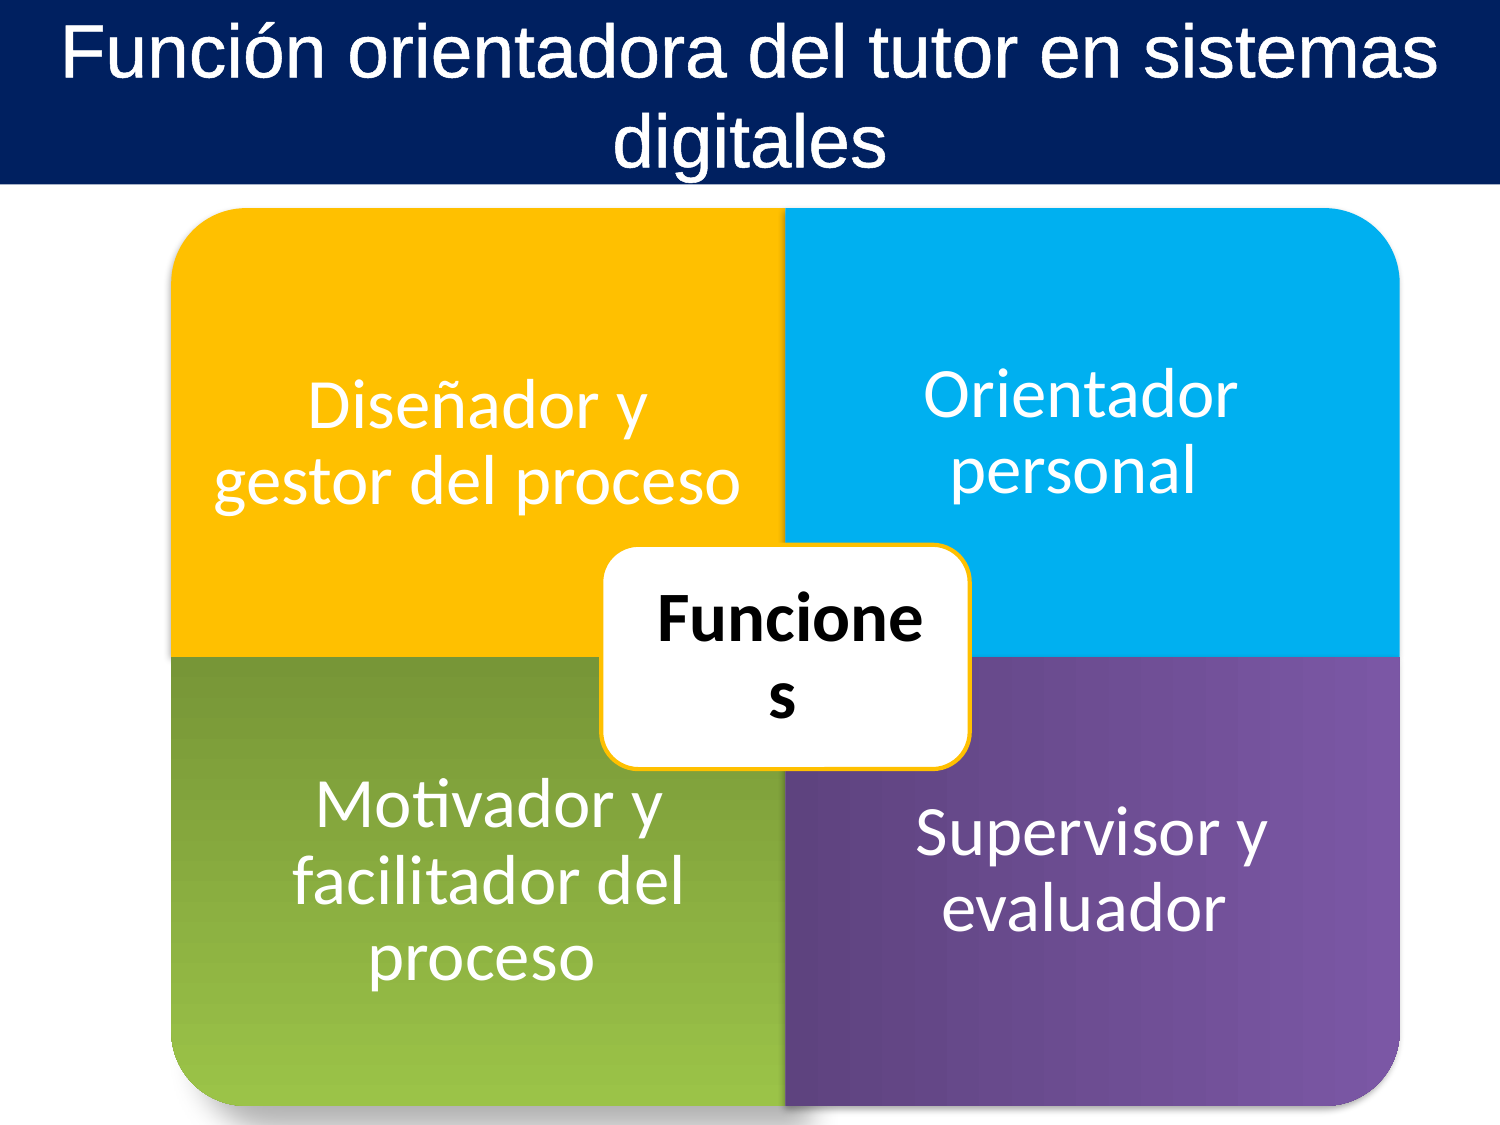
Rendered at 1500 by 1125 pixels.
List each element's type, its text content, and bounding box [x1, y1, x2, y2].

title Función orientadora del tutor en sistemas digitales [0, 0, 1500, 185]
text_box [170, 207, 1400, 1107]
